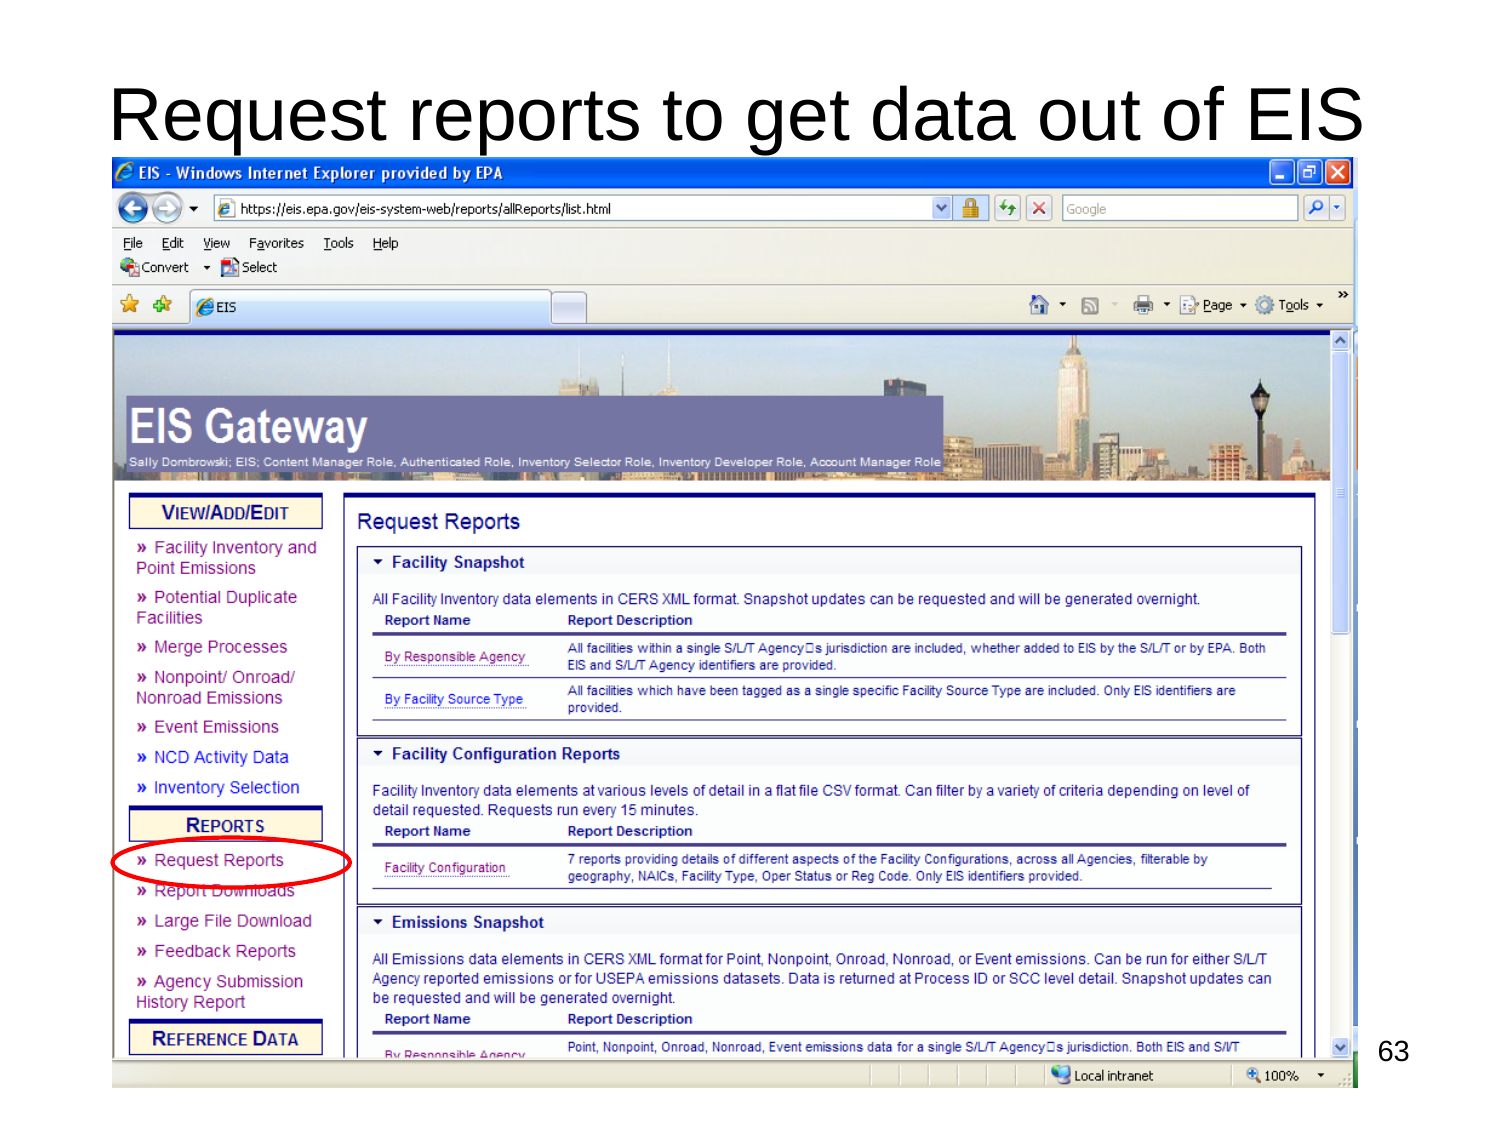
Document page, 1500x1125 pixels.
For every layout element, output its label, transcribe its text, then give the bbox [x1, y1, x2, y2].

slide_number 63 [1074, 1024, 1426, 1103]
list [112, 157, 1358, 1088]
title Request reports to get data out of EIS [0, 44, 1476, 176]
